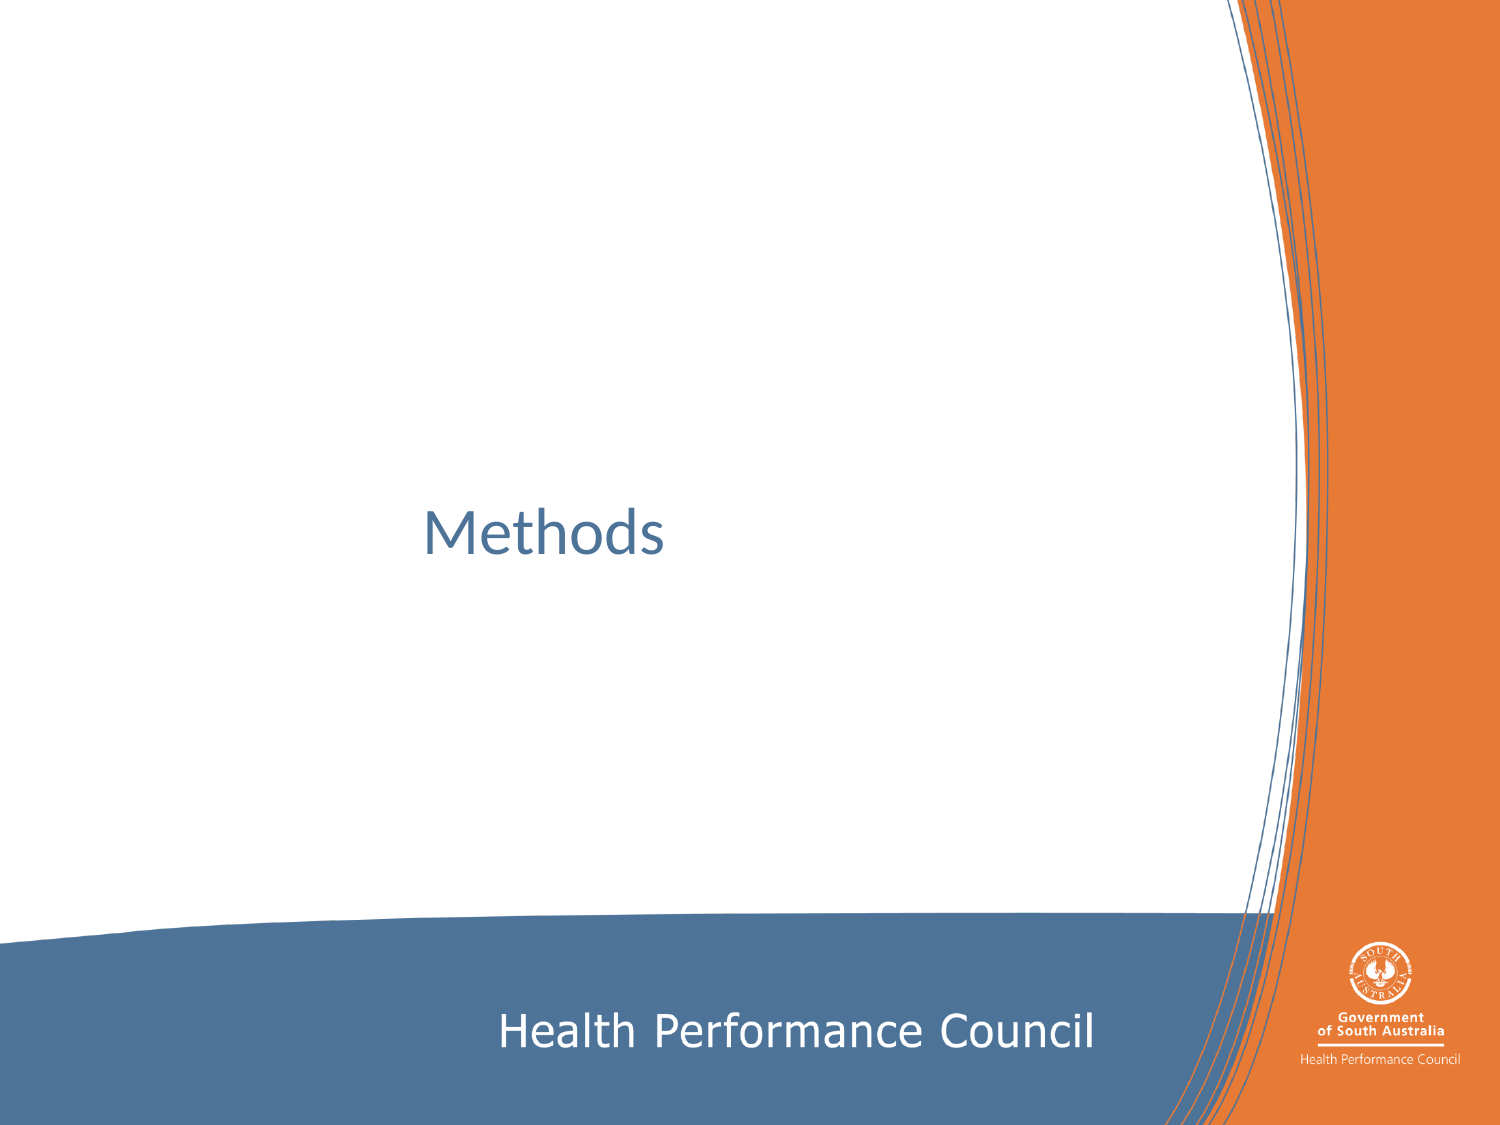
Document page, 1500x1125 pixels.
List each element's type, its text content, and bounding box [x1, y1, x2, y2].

title Methods [407, 480, 1430, 704]
picture [0, 0, 1500, 1125]
